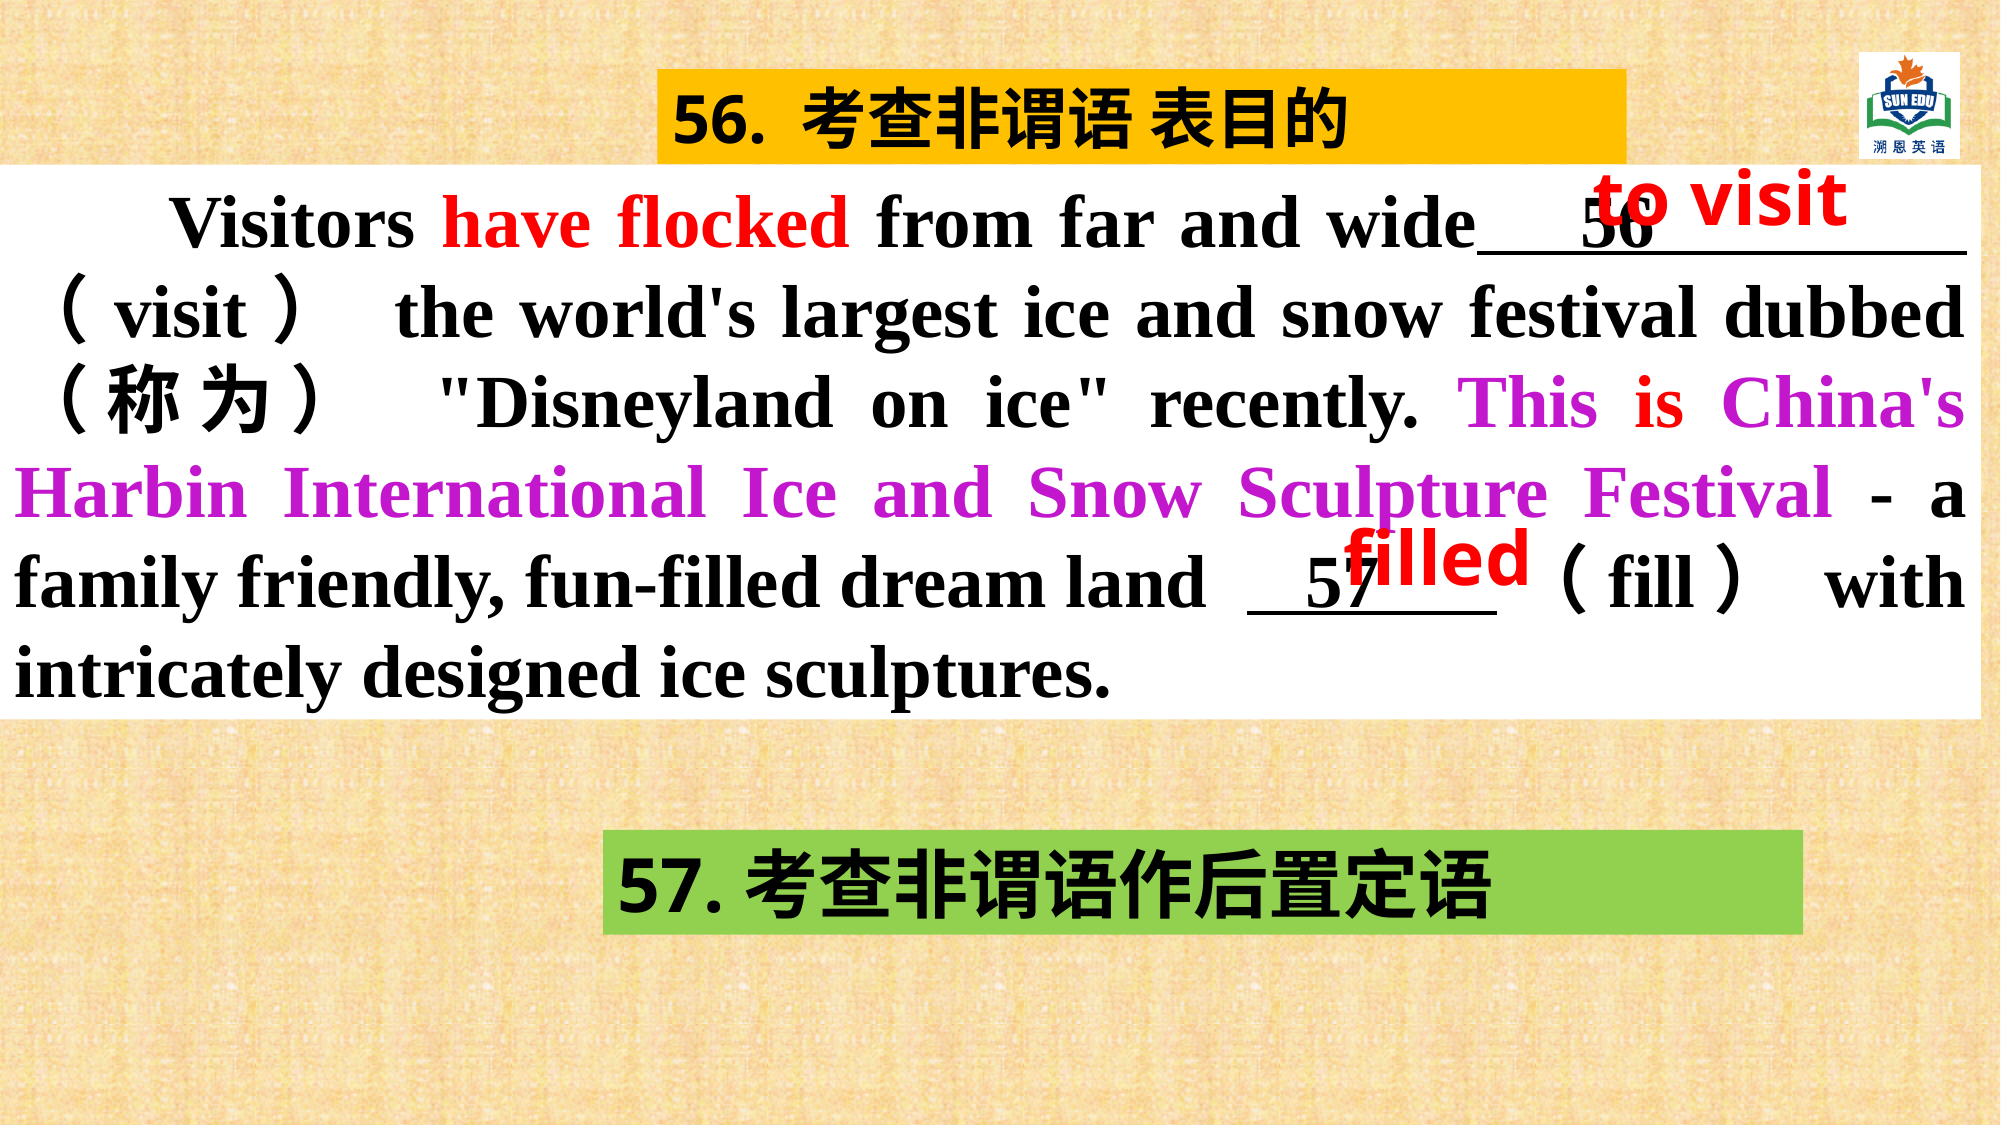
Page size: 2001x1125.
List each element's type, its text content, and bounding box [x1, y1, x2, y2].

picture [0, 0, 2001, 1125]
text_box filled [1328, 524, 1687, 608]
text_box Visitors have flocked from far and wide 56 （visit） the world's largest ice and snow festival dubbed （称为） "Disneyland on ice" recently. This is China's Harbin International Ice and Snow Sculpture Festival - a family friendly, fun-filled dream land 57 （fill） with intricately designed ice sculptures. [0, 164, 1982, 720]
text_box 56. 考查非谓语 表目的 [657, 69, 1627, 164]
text_box 57.考查非谓语作后置定语 [603, 829, 1804, 935]
text_box to visit [1577, 164, 1936, 248]
